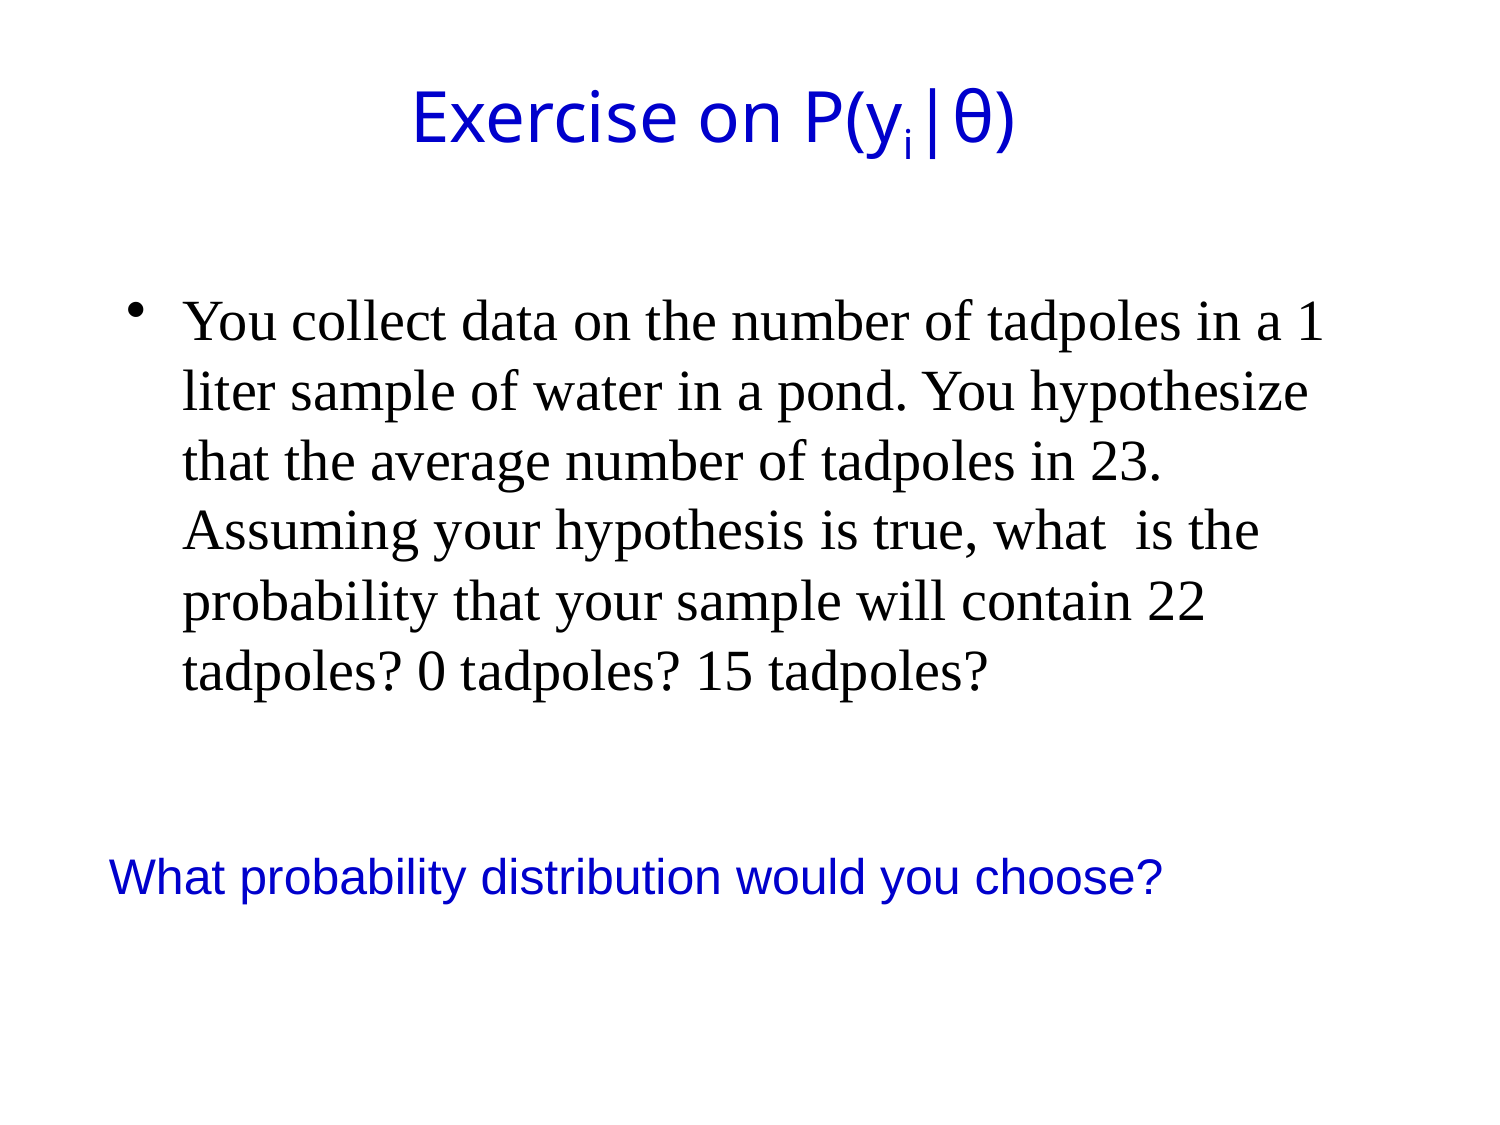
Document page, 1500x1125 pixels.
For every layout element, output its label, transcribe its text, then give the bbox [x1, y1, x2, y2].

list You collect data on the number of tadpoles in a 1 liter sample of water in a pond. You hypothesize that the average number of tadpoles in 23. Assuming your hypothesis is true, what is the probability that your sample will contain 22 tadpoles? 0 tadpoles? 15 tadpoles? [111, 274, 1380, 951]
text_box What probability distribution would you choose? [93, 837, 1179, 913]
title Exercise on P(yi|θ) [149, 56, 1295, 176]
